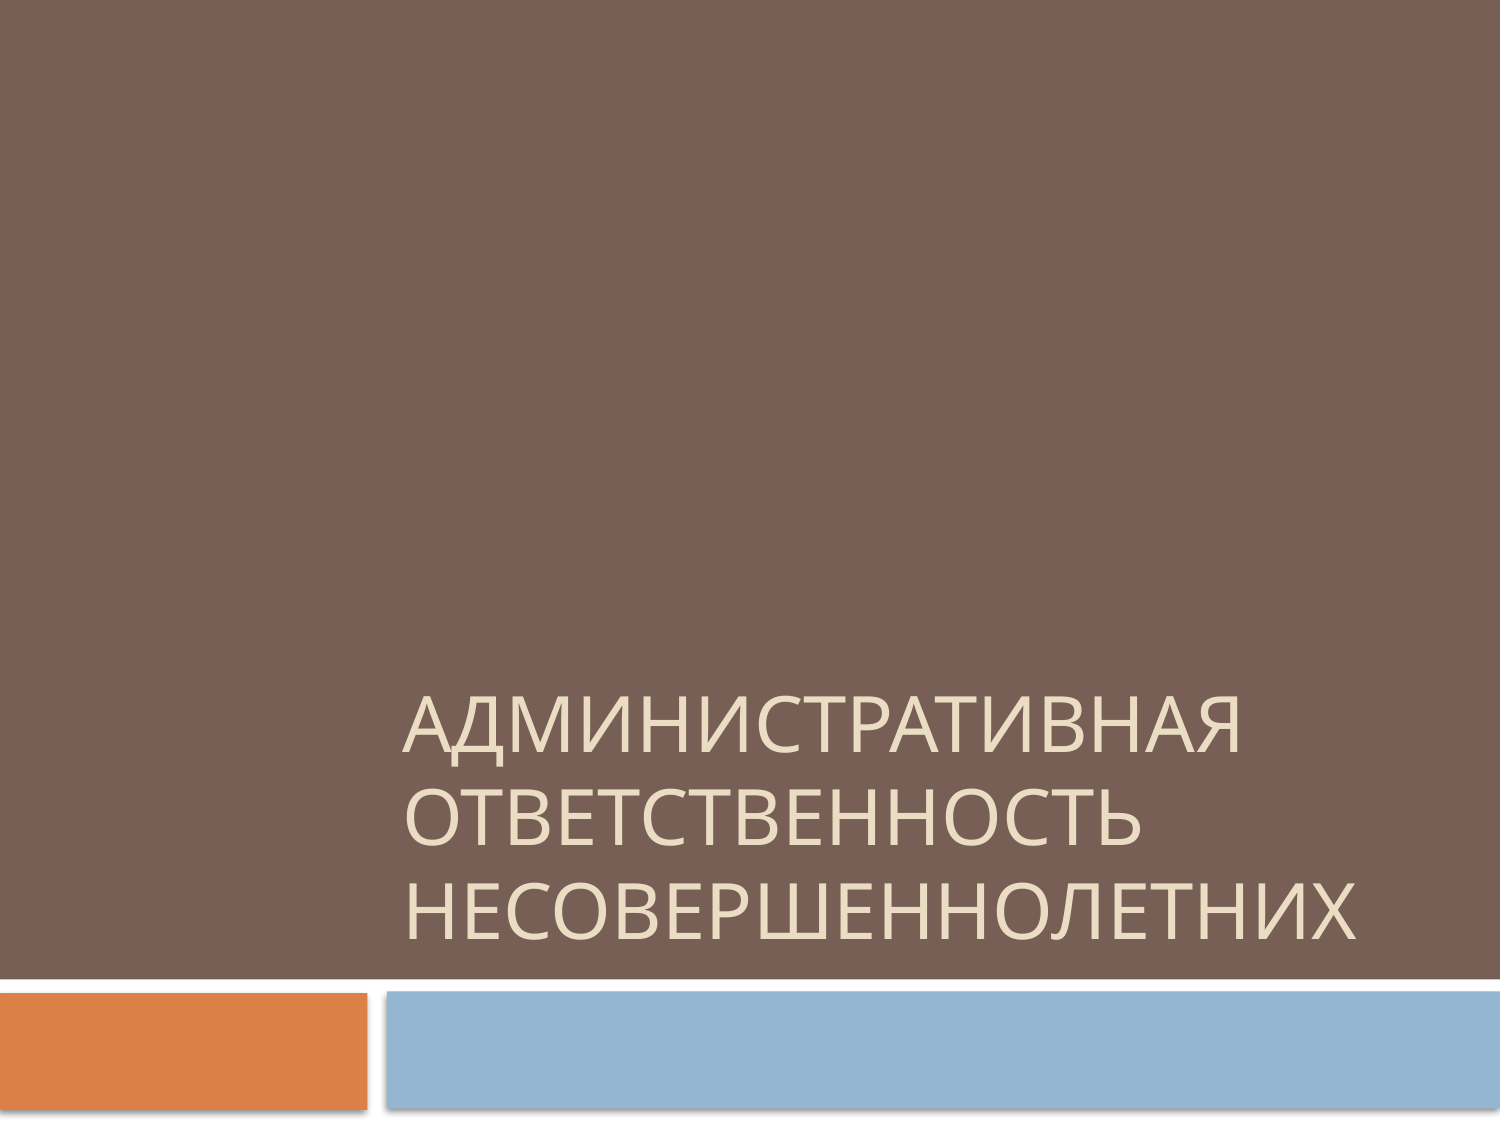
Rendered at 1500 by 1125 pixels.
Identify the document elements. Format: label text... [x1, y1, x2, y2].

title Административная ответственность несовершеннолетних [387, 662, 1450, 963]
